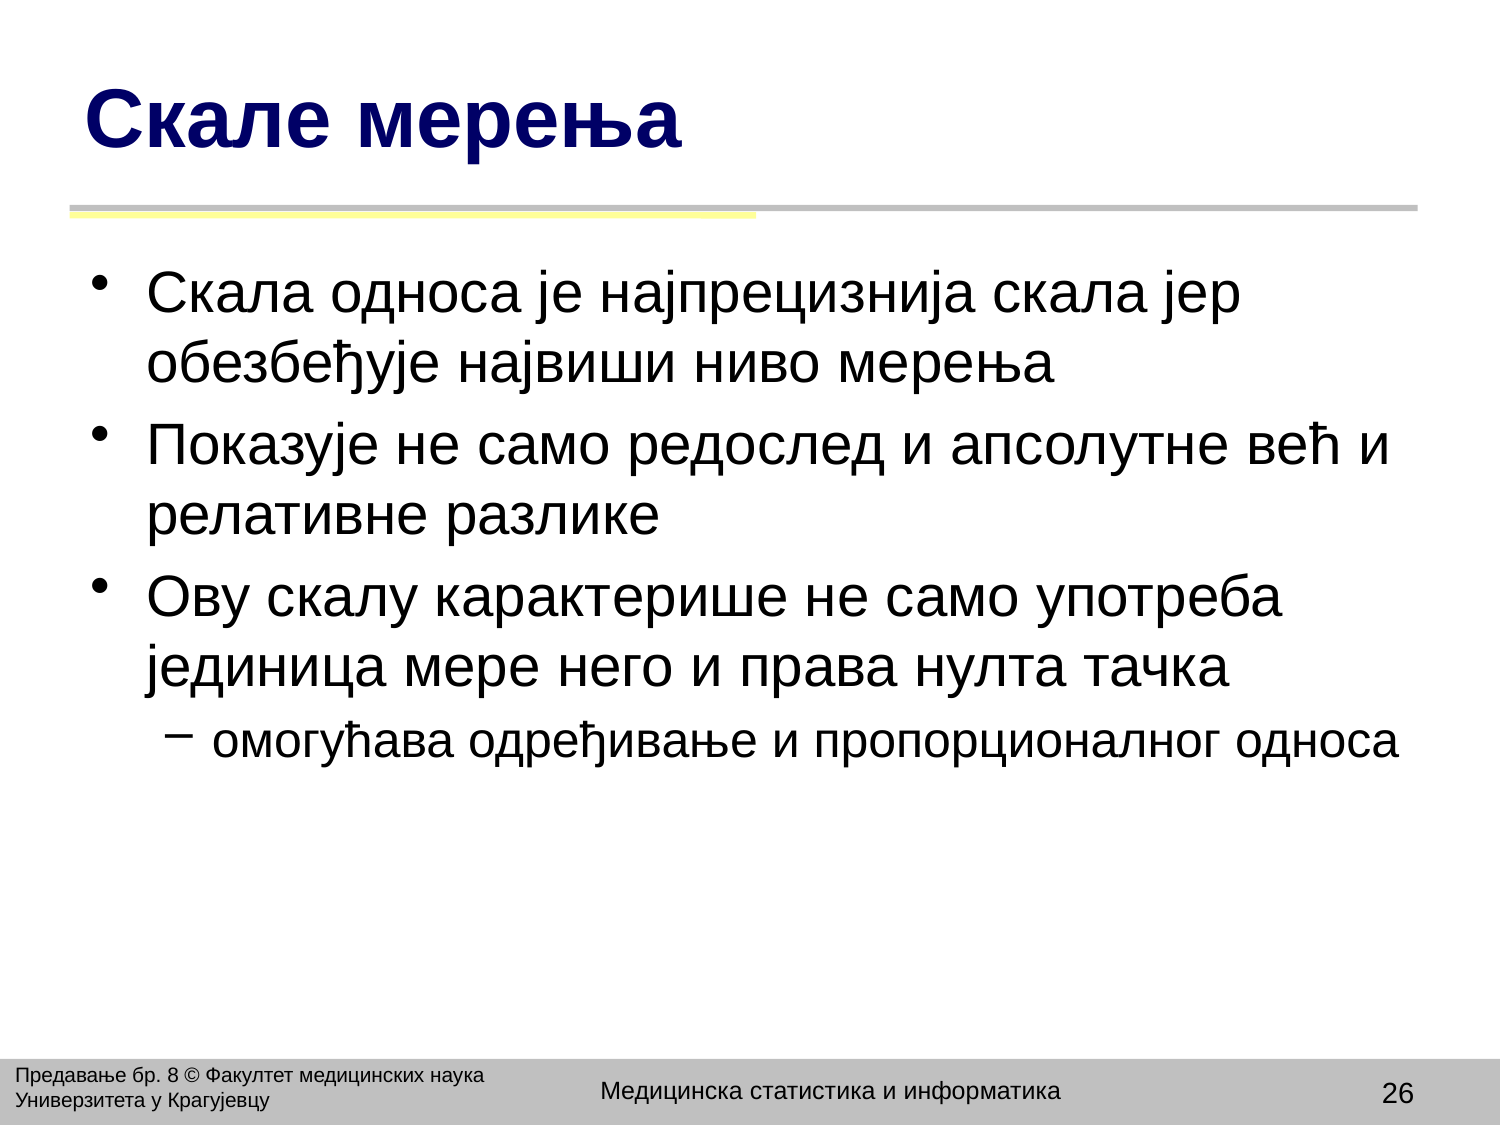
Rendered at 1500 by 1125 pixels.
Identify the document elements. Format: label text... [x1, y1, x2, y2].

list Скала односа је најпрецизнија скала јер обезбеђује највиши ниво мерења Показује не само редослед и апсолутне већ и релативне разлике Ову скалу карактерише не само употреба јединица мере него и права нулта тачка омогућава одређивање и пропорционалног односа [74, 246, 1426, 1023]
slide_number 26 [1164, 1066, 1430, 1125]
title Скале мерења [69, 19, 1426, 208]
slide_number Предавање бр. 8 © Факултет медицинских наука Универзитета у Крагујевцу [0, 1053, 614, 1108]
footer Медицинска статистика и информатика [512, 1066, 1151, 1125]
